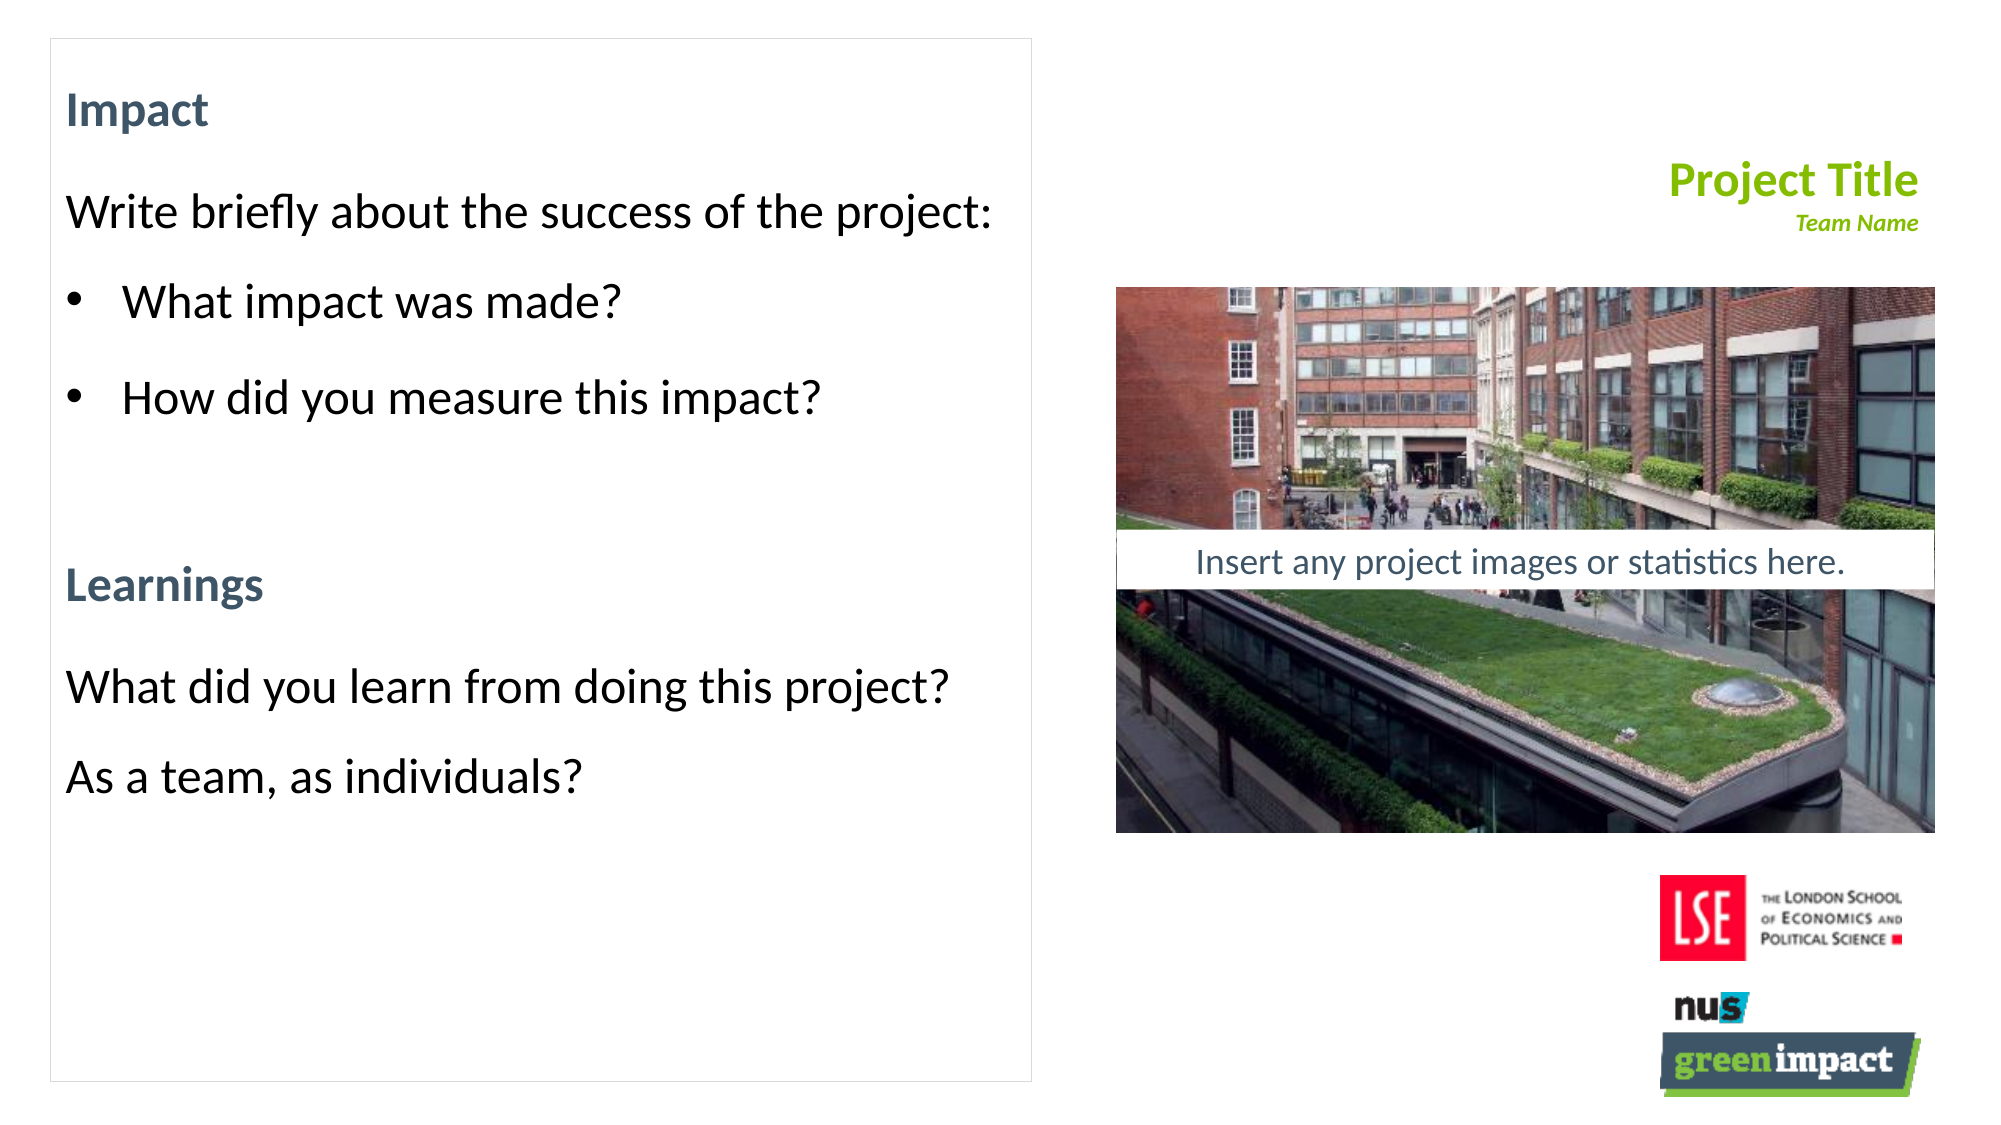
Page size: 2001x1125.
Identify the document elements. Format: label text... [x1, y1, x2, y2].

picture [1116, 287, 1935, 833]
text_box Impact Write briefly about the success of the project: What impact was made? How did you measure this impact? Learnings What did you learn from doing this project? As a team, as individuals? [50, 38, 1032, 1082]
picture [1660, 992, 1921, 1097]
text_box Project Title Team Name [1595, 138, 1935, 244]
picture [1660, 875, 1902, 961]
